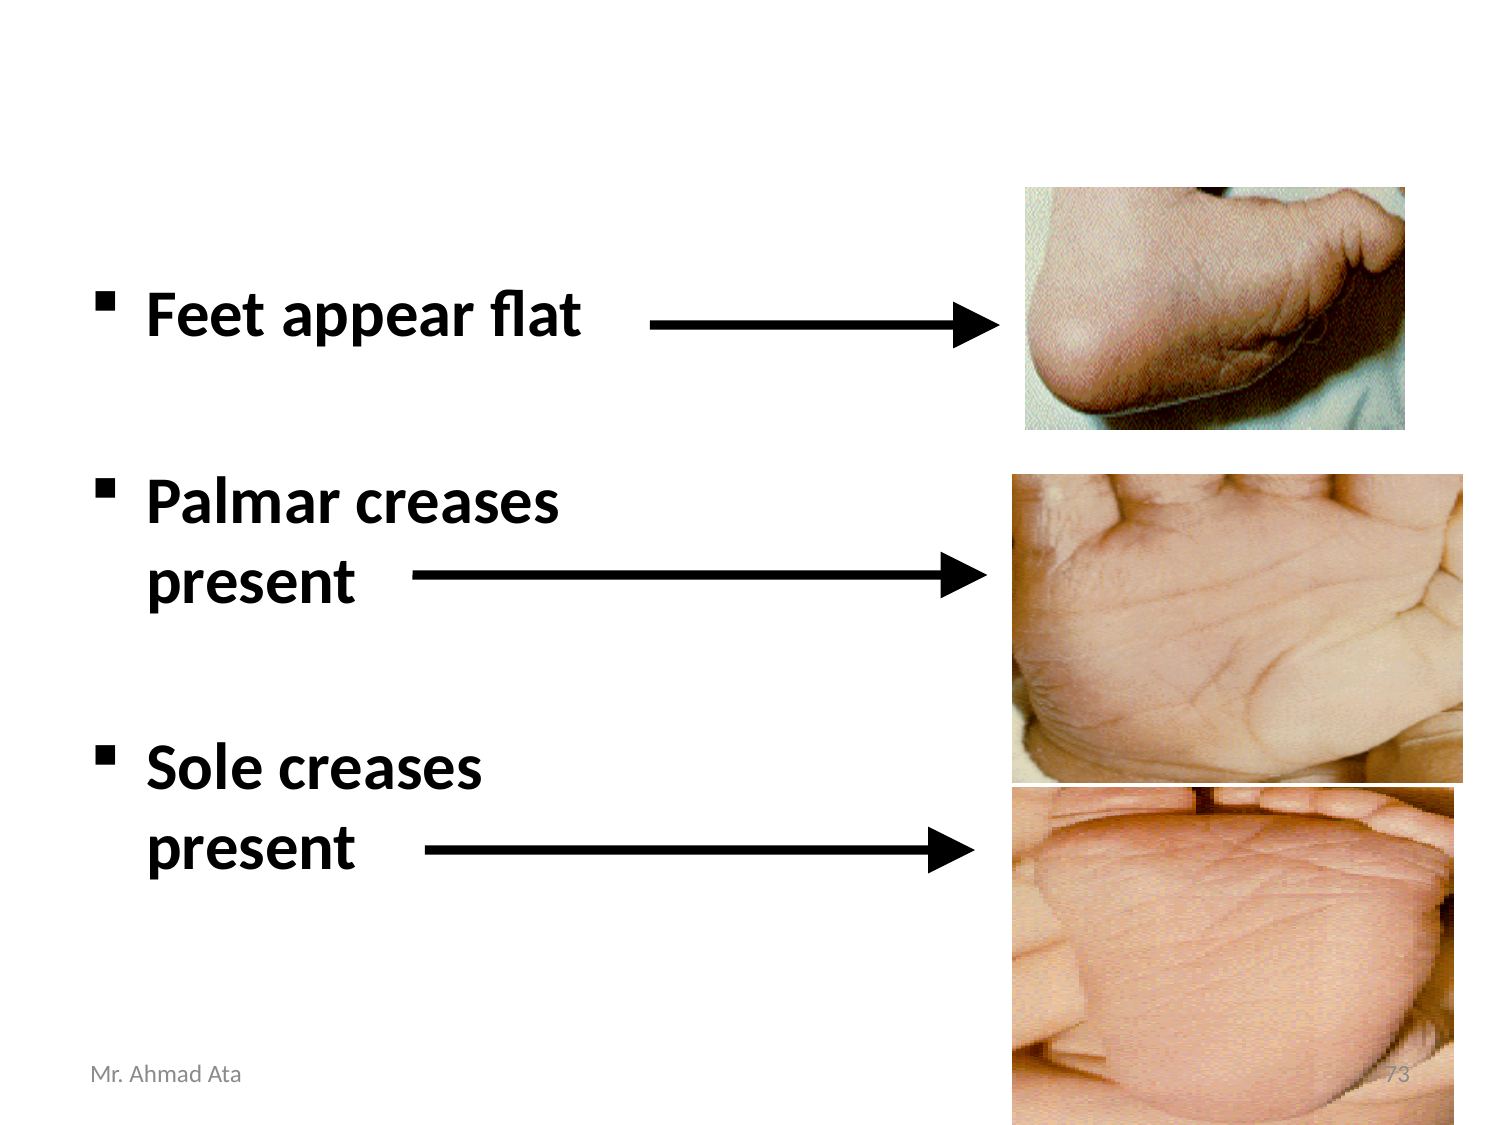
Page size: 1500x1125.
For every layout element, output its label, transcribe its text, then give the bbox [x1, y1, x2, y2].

text_box [649, 314, 1000, 336]
picture [1012, 787, 1454, 1125]
text_box [424, 839, 976, 861]
slide_number Mr. Ahmad Ata [75, 1042, 425, 1103]
text_box [412, 564, 988, 586]
picture [1012, 474, 1463, 783]
picture [1024, 187, 1405, 430]
list Feet appear flat Palmar creases present Sole creases present [75, 262, 713, 1005]
